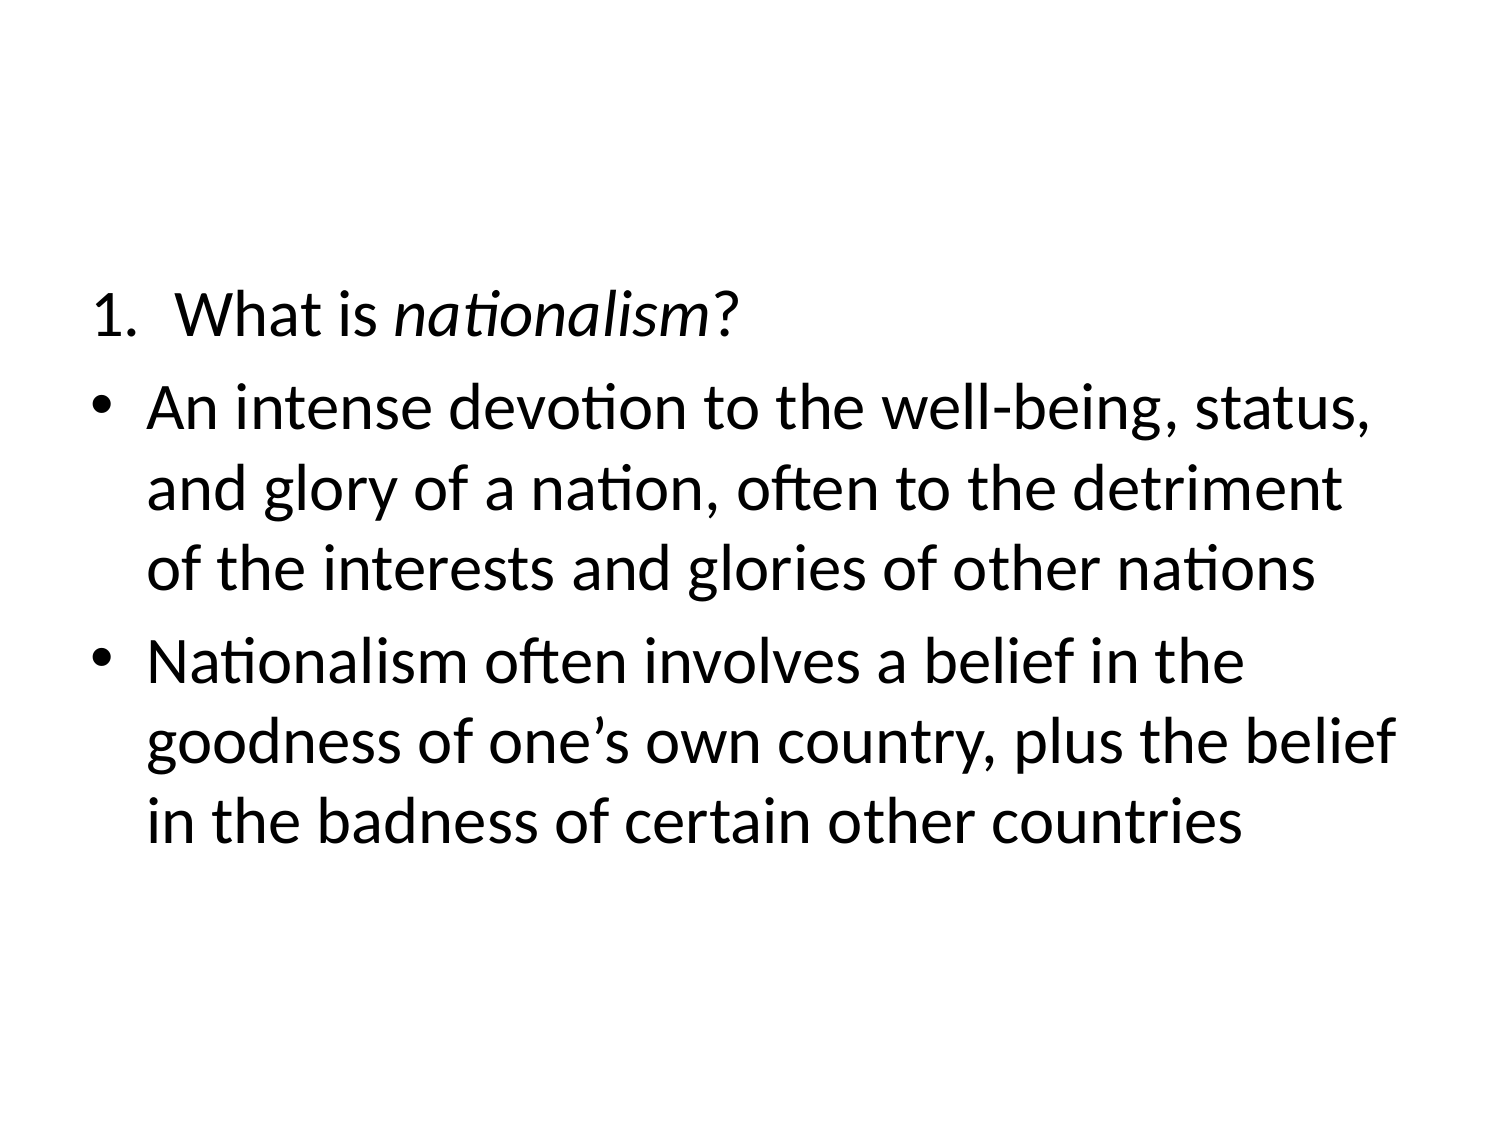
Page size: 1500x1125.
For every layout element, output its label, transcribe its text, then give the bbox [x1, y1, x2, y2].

list What is nationalism? An intense devotion to the well-being, status, and glory of a nation, often to the detriment of the interests and glories of other nations Nationalism often involves a belief in the goodness of one’s own country, plus the belief in the badness of certain other countries [75, 262, 1425, 1005]
